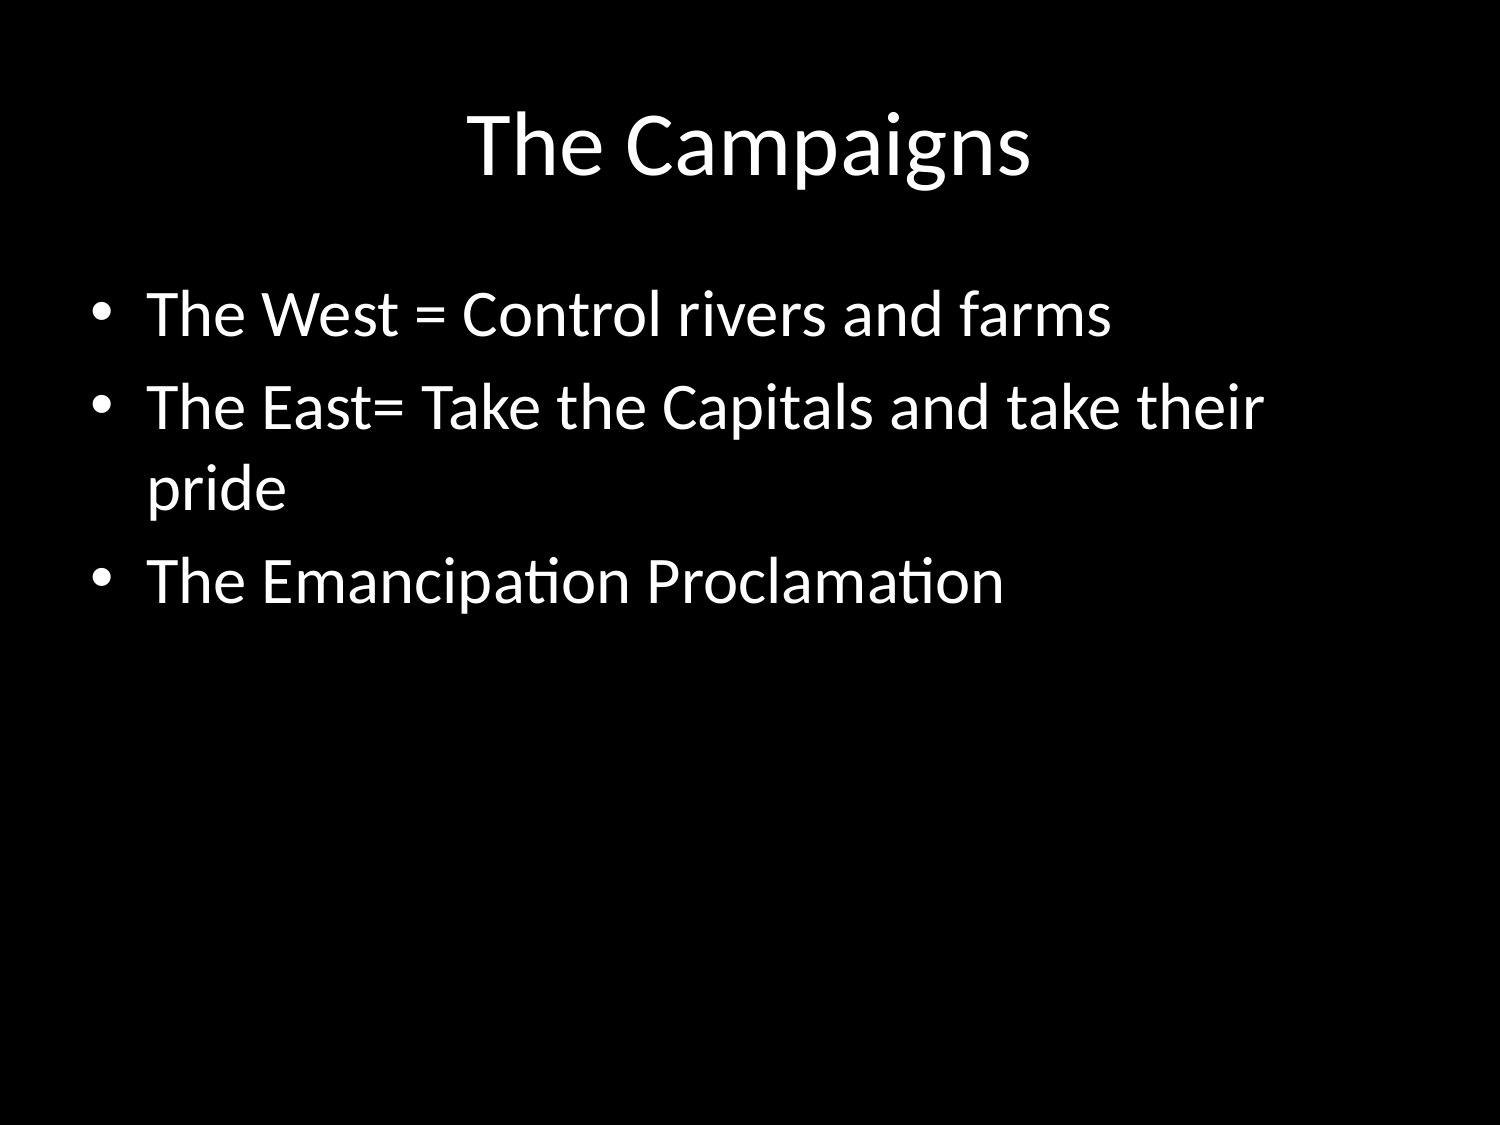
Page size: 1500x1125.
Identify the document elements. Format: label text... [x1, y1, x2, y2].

title The Campaigns [75, 45, 1425, 233]
list The West = Control rivers and farms The East= Take the Capitals and take their pride The Emancipation Proclamation [75, 262, 1425, 1005]
